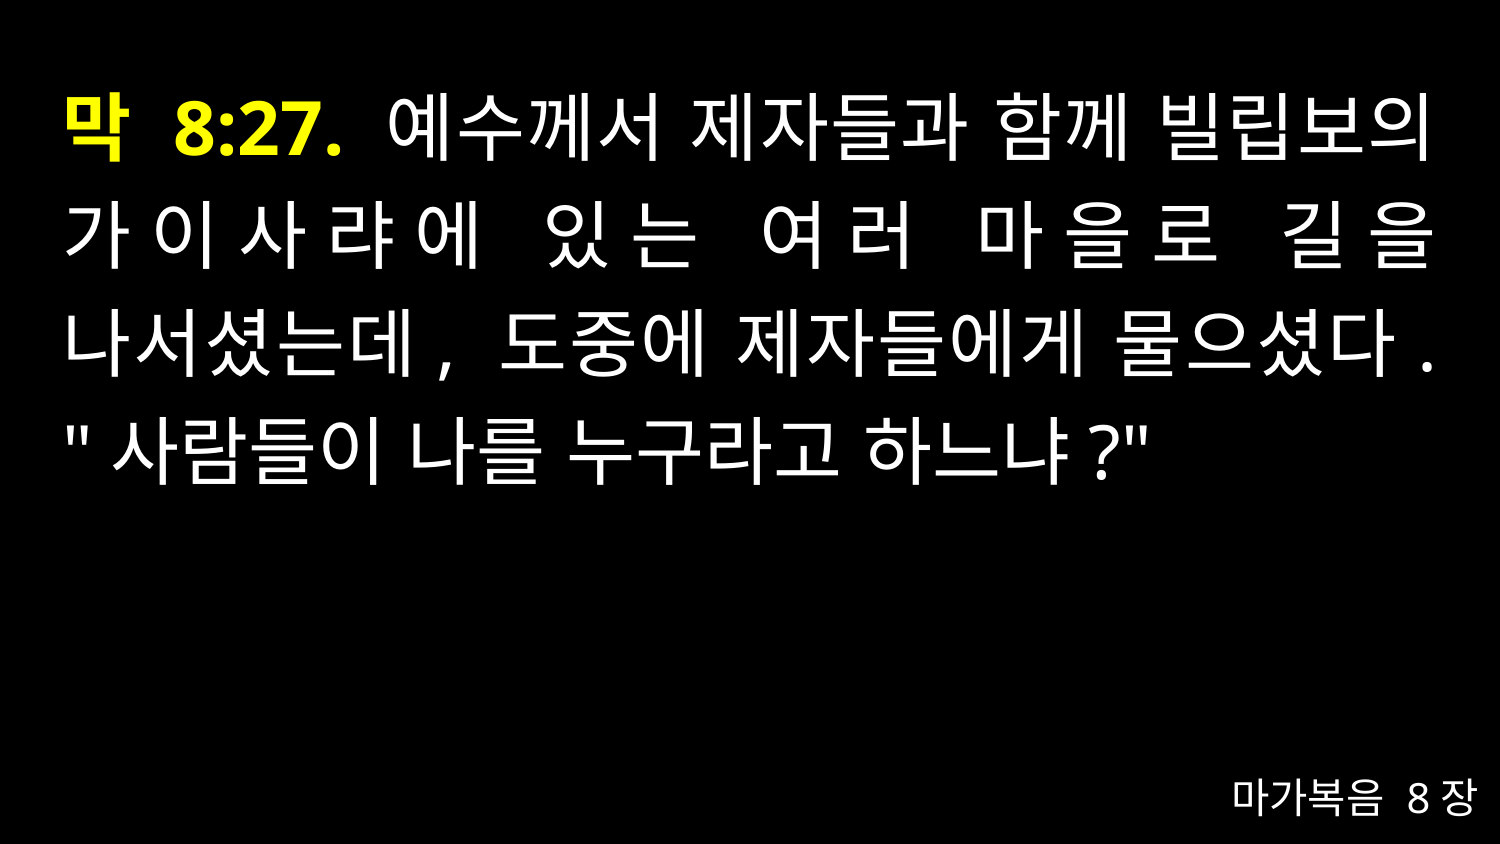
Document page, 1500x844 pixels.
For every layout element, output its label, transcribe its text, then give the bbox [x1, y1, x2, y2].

subtitle 마가복음 8장 [916, 770, 1500, 844]
title 막 8:27. 예수께서 제자들과 함께 빌립보의 가이사랴에 있는 여러 마을로 길을 나서셨는데, 도중에 제자들에게 물으셨다. "사람들이 나를 누구라고 하느냐?" [0, 0, 1500, 844]
